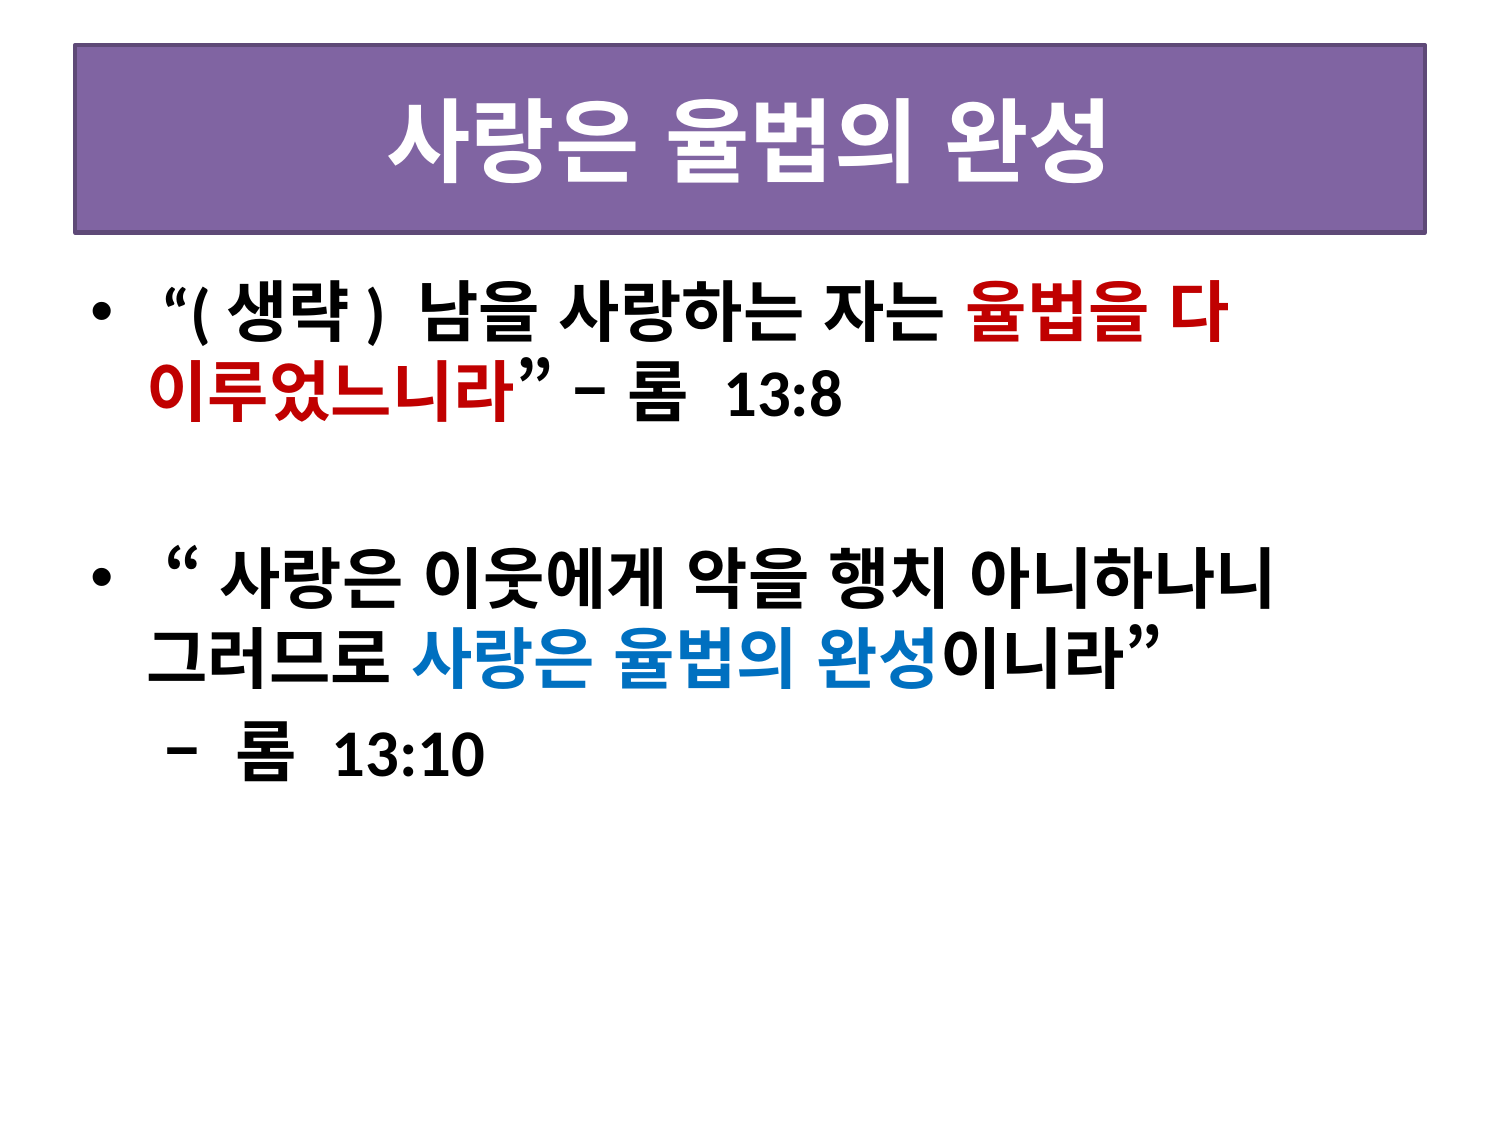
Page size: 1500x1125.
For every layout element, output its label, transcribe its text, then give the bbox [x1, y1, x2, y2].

list “(생략) 남을 사랑하는 자는 율법을 다 이루었느니라” – 롬 13:8 “사랑은 이웃에게 악을 행치 아니하나니 그러므로 사랑은 율법의 완성이니라” – 롬 13:10 [75, 262, 1425, 1005]
title 사랑은 율법의 완성 [73, 43, 1427, 235]
